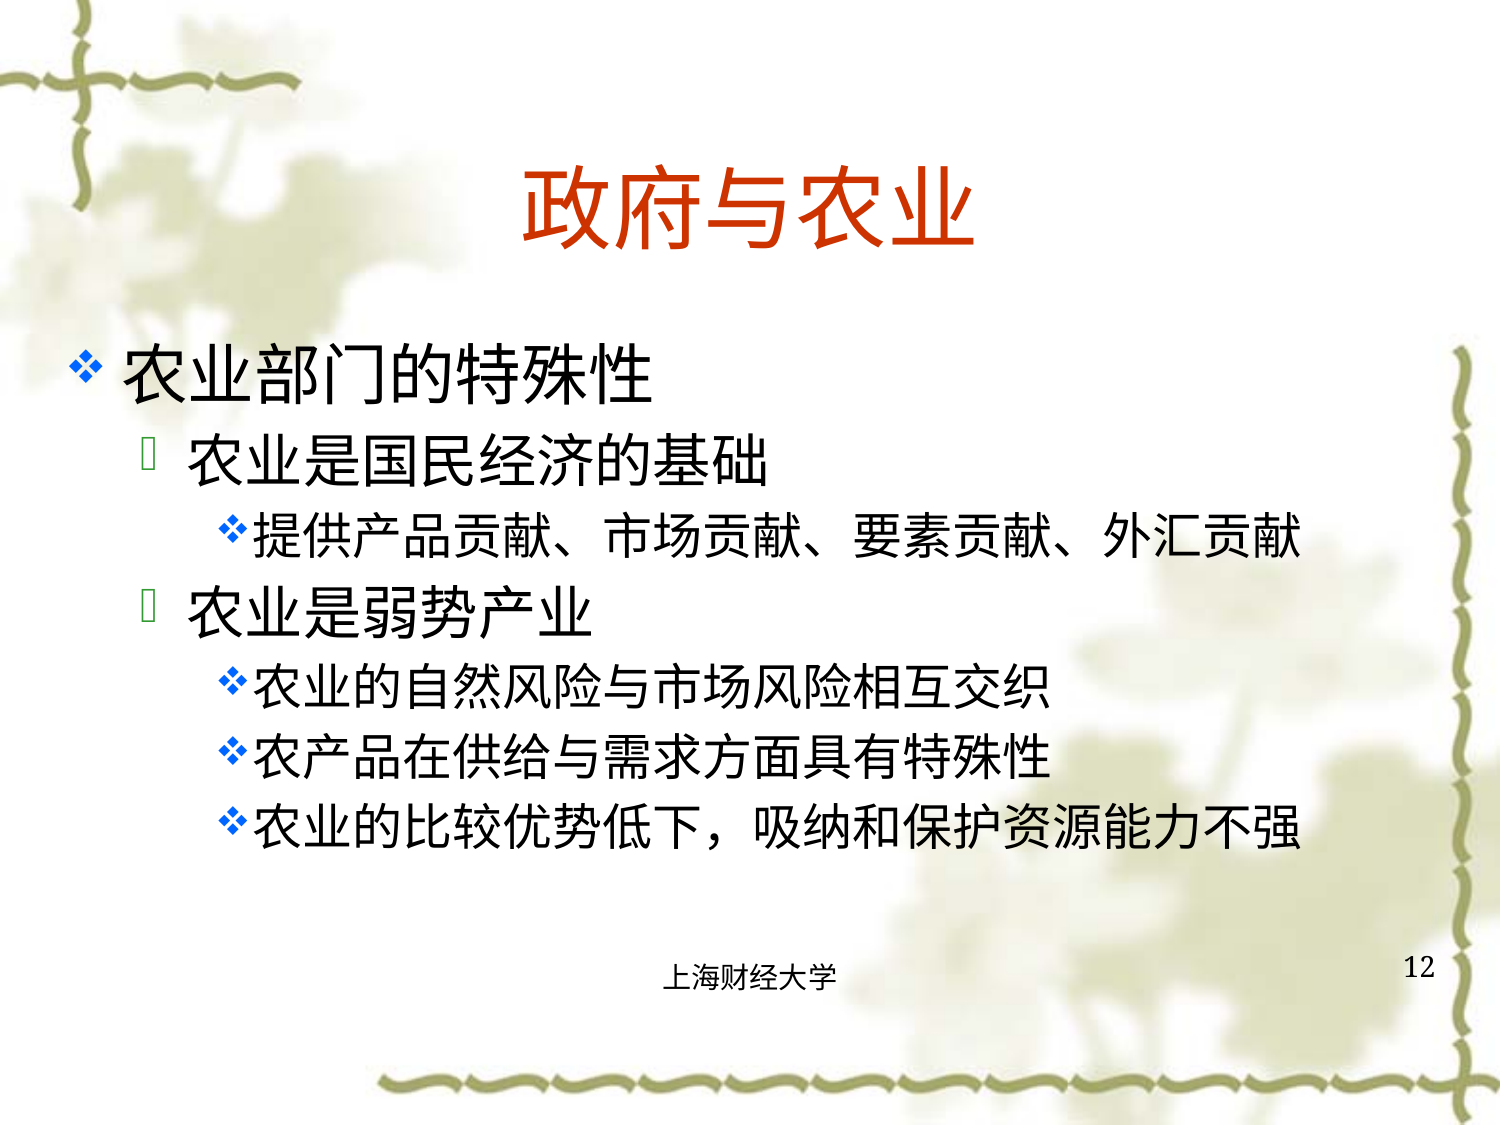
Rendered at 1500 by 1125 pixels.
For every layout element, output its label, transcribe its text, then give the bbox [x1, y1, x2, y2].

list 农业部门的特殊性 农业是国民经济的基础 提供产品贡献、市场贡献、要素贡献、外汇贡献 农业是弱势产业 农业的自然风险与市场风险相互交织 农产品在供给与需求方面具有特殊性 农业的比较优势低下，吸纳和保护资源能力不强 [49, 324, 1452, 963]
picture [0, 0, 1500, 1125]
footer 上海财经大学 [512, 952, 988, 1066]
slide_number 12 [1074, 940, 1451, 1066]
title 政府与农业 [49, 112, 1451, 301]
